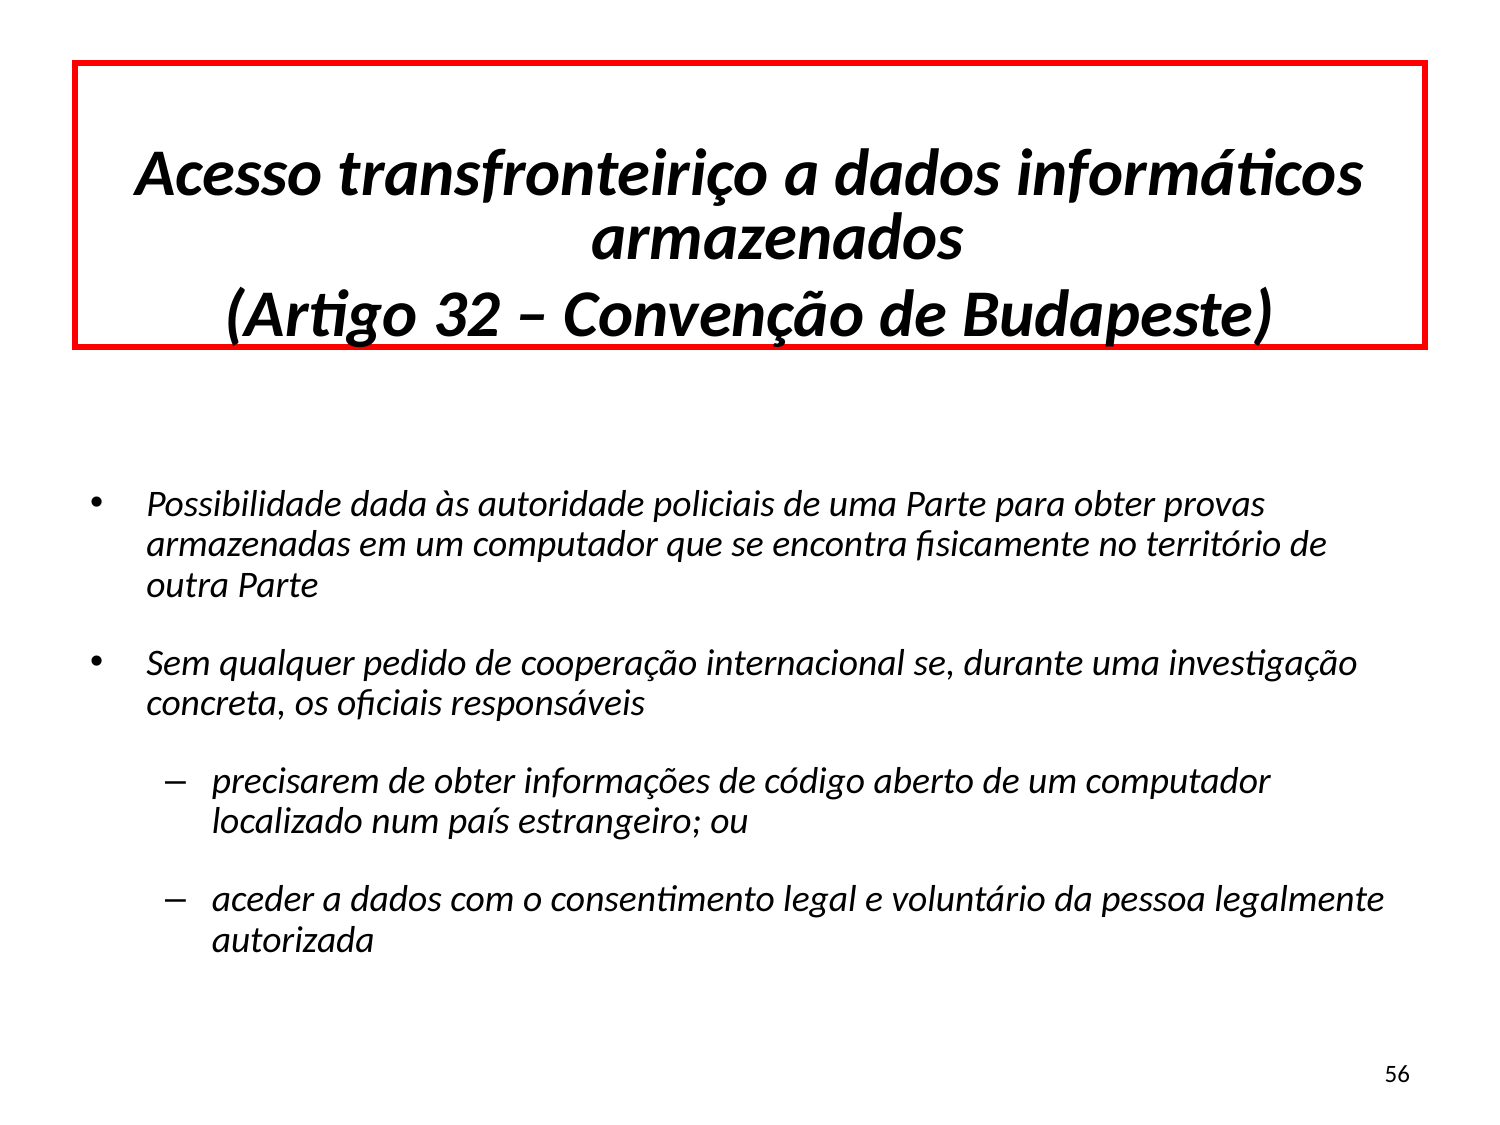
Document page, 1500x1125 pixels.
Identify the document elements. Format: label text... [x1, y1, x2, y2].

text_box Acesso transfronteiriço a dados informáticos armazenados (Artigo 32 – Convenção de Budapeste) Possibilidade dada às autoridade policiais de uma Parte para obter provas armazenadas em um computador que se encontra fisicamente no território de outra Parte Sem qualquer pedido de cooperação internacional se, durante uma investigação concreta, os oficiais responsáveis precisarem de obter informações de código aberto de um computador localizado num país estrangeiro; ou aceder a dados com o consentimento legal e voluntário da pessoa legalmente autorizada [74, 63, 1425, 347]
slide_number 56 [1074, 1042, 1425, 1103]
